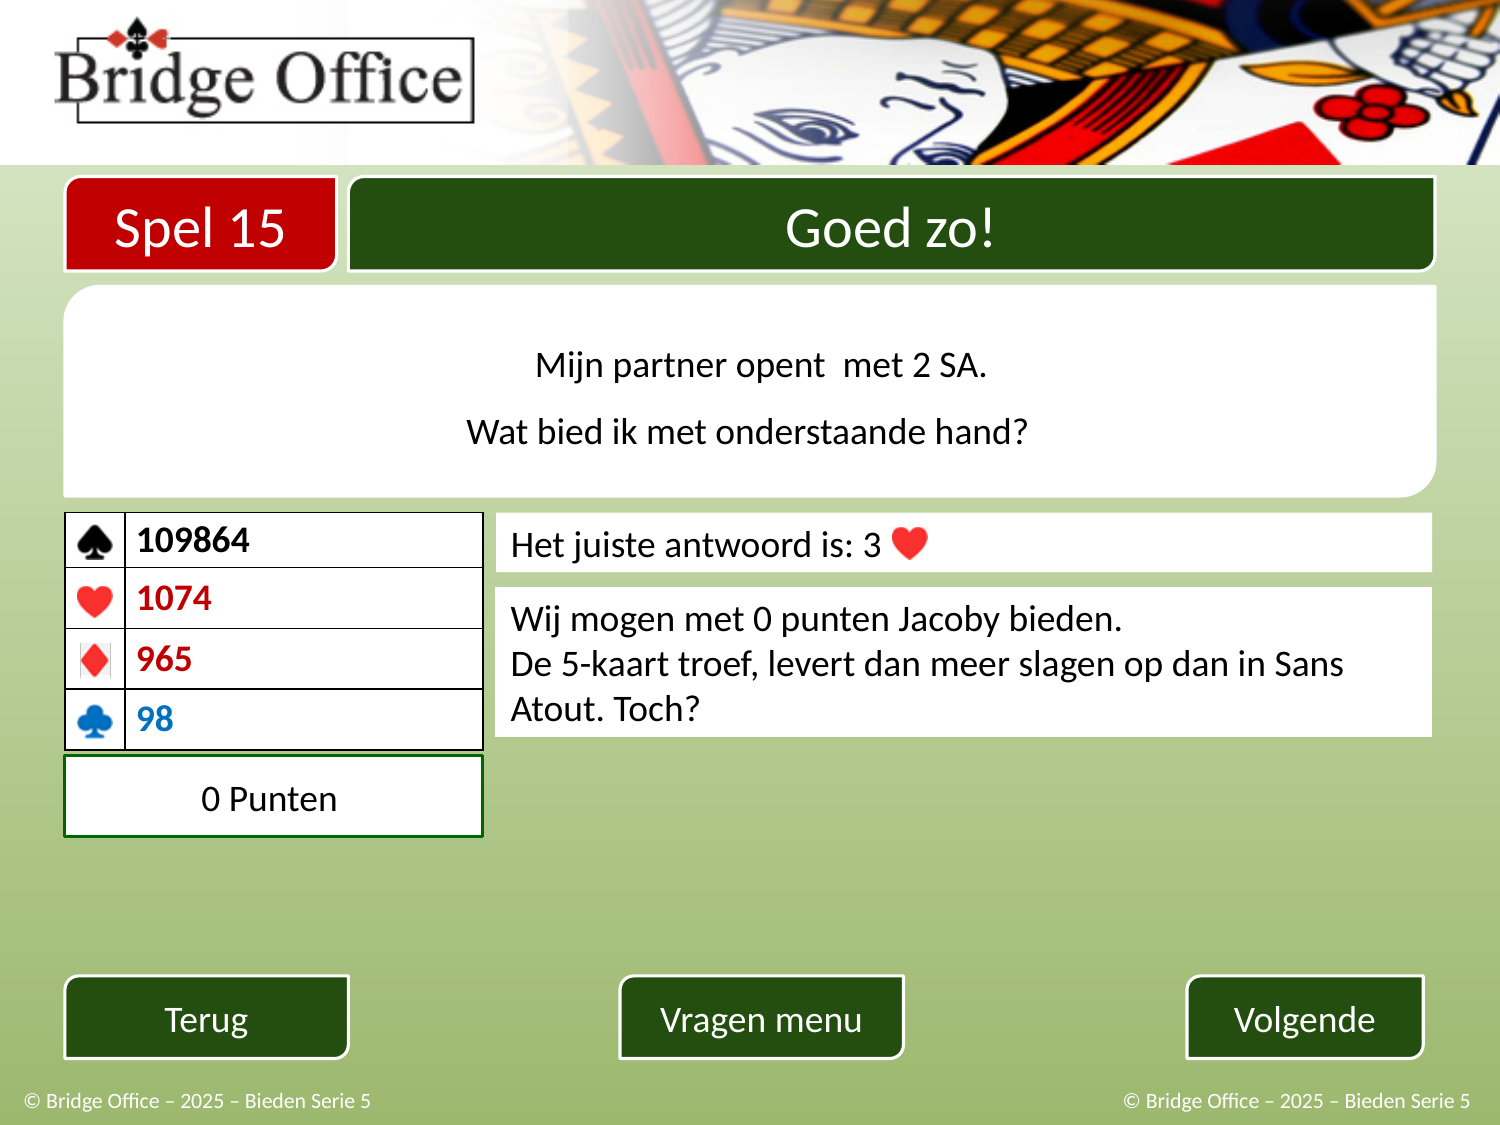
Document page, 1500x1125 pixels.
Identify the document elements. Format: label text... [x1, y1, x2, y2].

text_box © Bridge Office – 2025 – Bieden Serie 5 [1107, 1079, 1500, 1121]
text_box [63, 284, 1437, 498]
picture [892, 527, 928, 560]
picture [77, 585, 114, 618]
text_box Het juiste antwoord is: 3 [496, 512, 1433, 573]
text_box Vragen menu [618, 974, 906, 1061]
text_box Volgende [1185, 974, 1425, 1061]
text_box Goed zo! [346, 179, 1437, 273]
table_header [66, 513, 124, 567]
table_cell 98 [126, 690, 482, 749]
text_box 0 Punten [63, 754, 484, 838]
table_header 109864 [126, 513, 482, 567]
table_cell 965 [126, 629, 482, 688]
picture [0, 0, 1500, 166]
text_box Spel 15 [63, 179, 339, 273]
text_box Terug [63, 974, 350, 1061]
picture [77, 703, 114, 740]
picture [77, 643, 114, 679]
table_cell [66, 629, 124, 688]
text_box Mijn partner opent met 2 SA. [508, 332, 1015, 393]
table_cell 1074 [126, 568, 482, 628]
text_box Wij mogen met 0 punten Jacoby bieden. De 5-kaart troef, levert dan meer slagen op dan in Sans Atout. Toch? [495, 587, 1432, 737]
table_cell [66, 690, 124, 749]
text_box © Bridge Office – 2025 – Bieden Serie 5 [8, 1079, 393, 1121]
table_cell [66, 568, 124, 628]
text_box Wat bied ik met onderstaande hand? [451, 399, 1072, 460]
picture [77, 524, 114, 561]
